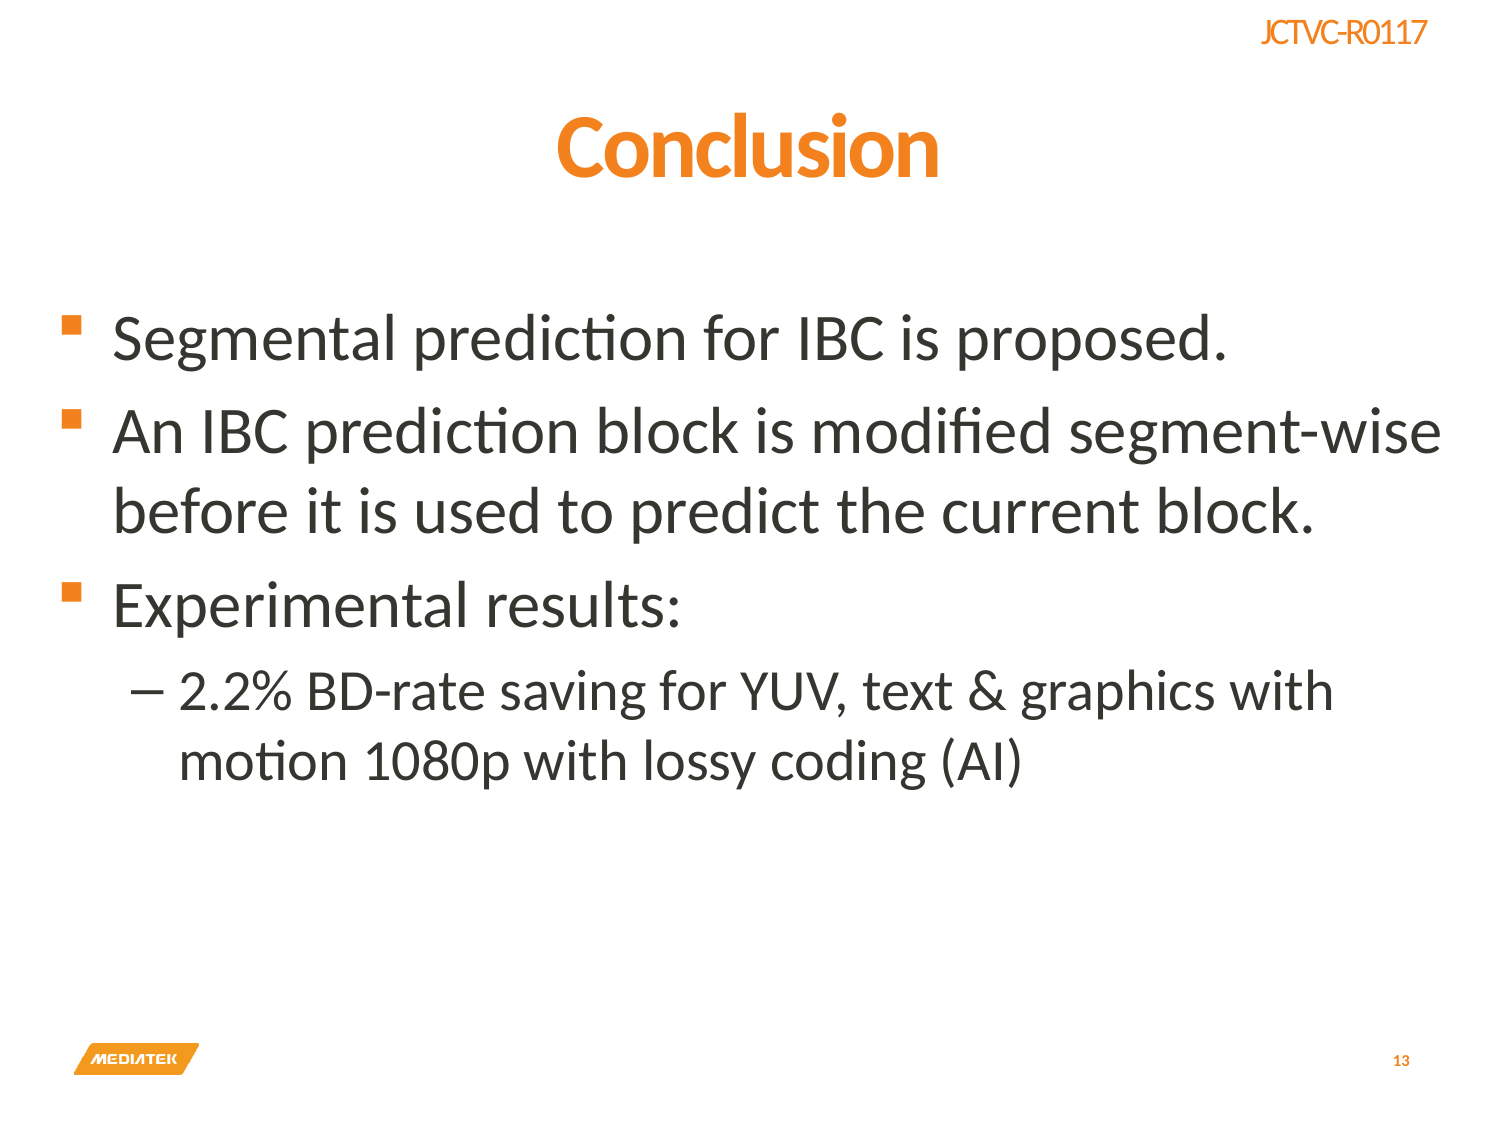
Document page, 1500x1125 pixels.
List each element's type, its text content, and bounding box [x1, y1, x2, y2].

title Conclusion [75, 99, 1425, 286]
list Segmental prediction for IBC is proposed. An IBC prediction block is modified segment-wise before it is used to predict the current block. Experimental results: 2.2% BD-rate saving for YUV, text & graphics with motion 1080p with lossy coding (AI) [41, 286, 1459, 990]
picture [73, 1043, 199, 1075]
slide_number 13 [1251, 1029, 1425, 1090]
